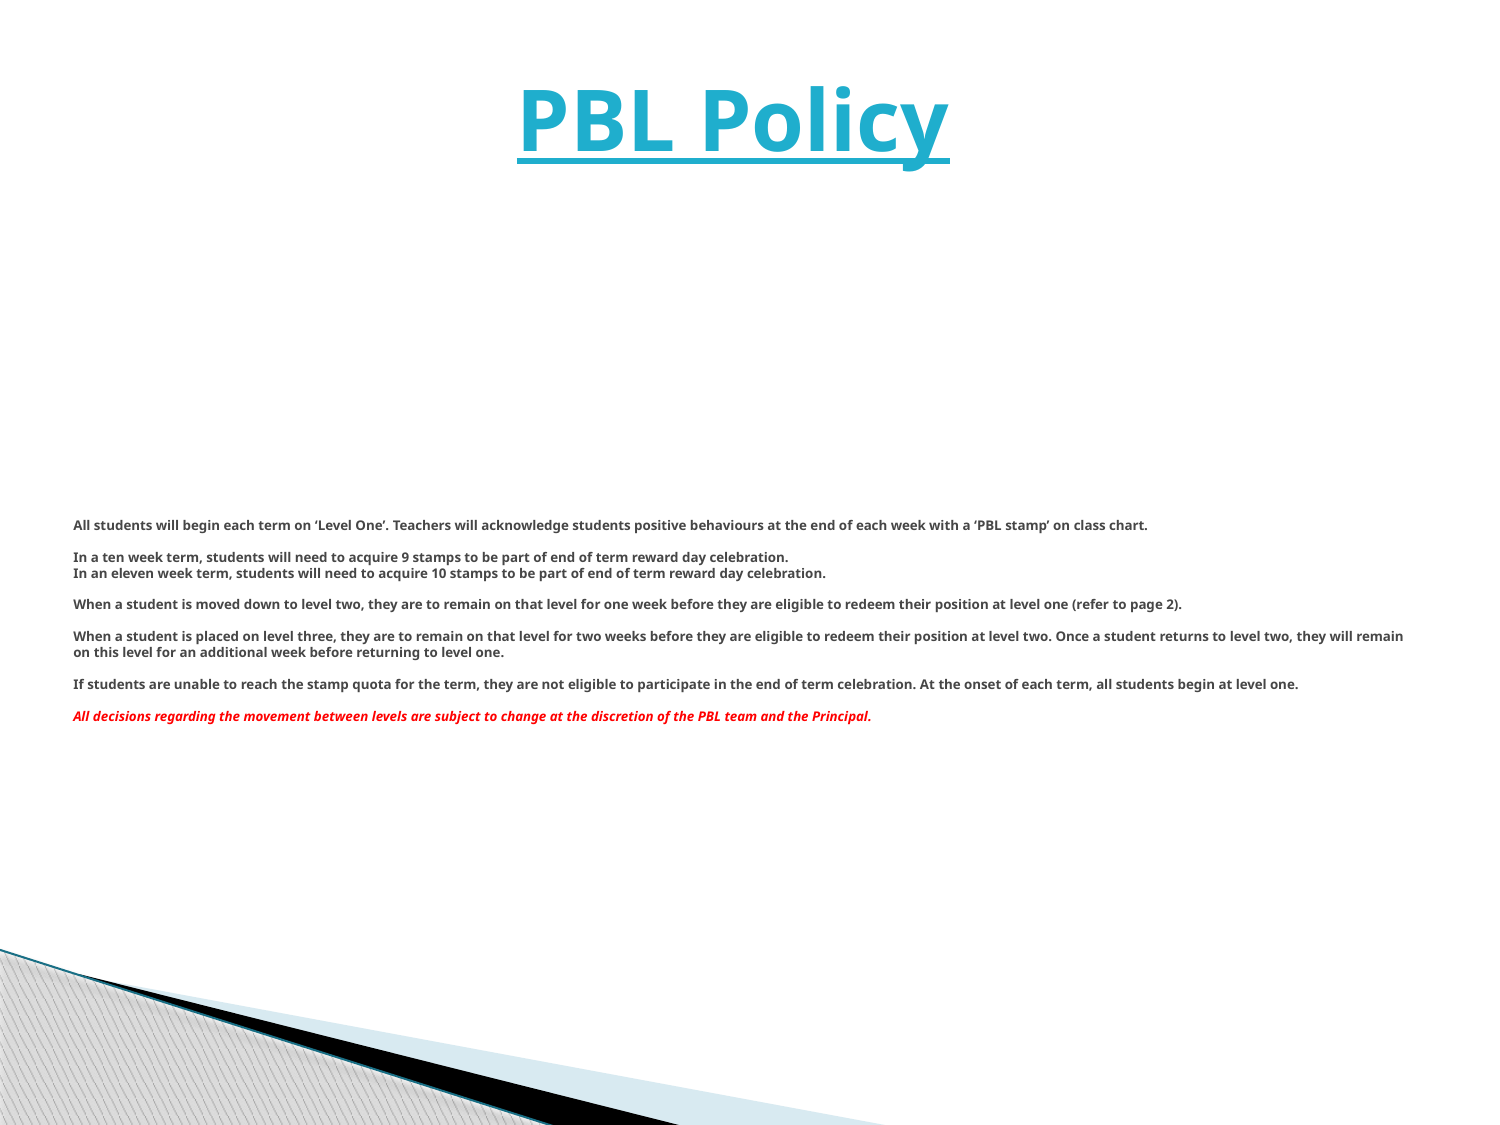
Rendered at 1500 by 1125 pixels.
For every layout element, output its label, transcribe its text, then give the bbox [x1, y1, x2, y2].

text_box PBL Policy [58, 23, 1409, 211]
title All students will begin each term on ‘Level One’. Teachers will acknowledge students positive behaviours at the end of each week with a ‘PBL stamp’ on class chart. In a ten week term, students will need to acquire 9 stamps to be part of end of term reward day celebration. In an eleven week term, students will need to acquire 10 stamps to be part of end of term reward day celebration. When a student is moved down to level two, they are to remain on that level for one week before they are eligible to redeem their position at level one (refer to page 2). When a student is placed on level three, they are to remain on that level for two weeks before they are eligible to redeem their position at level two. Once a student returns to level two, they will remain on this level for an additional week before returning to level one. If students are unable to reach the stamp quota for the term, they are not eligible to participate in the end of term celebration. At the onset of each term, all students begin at level one. All decisions regarding the movement between levels are subject to change at the discretion of the PBL team and the Principal. [58, 281, 1432, 1045]
